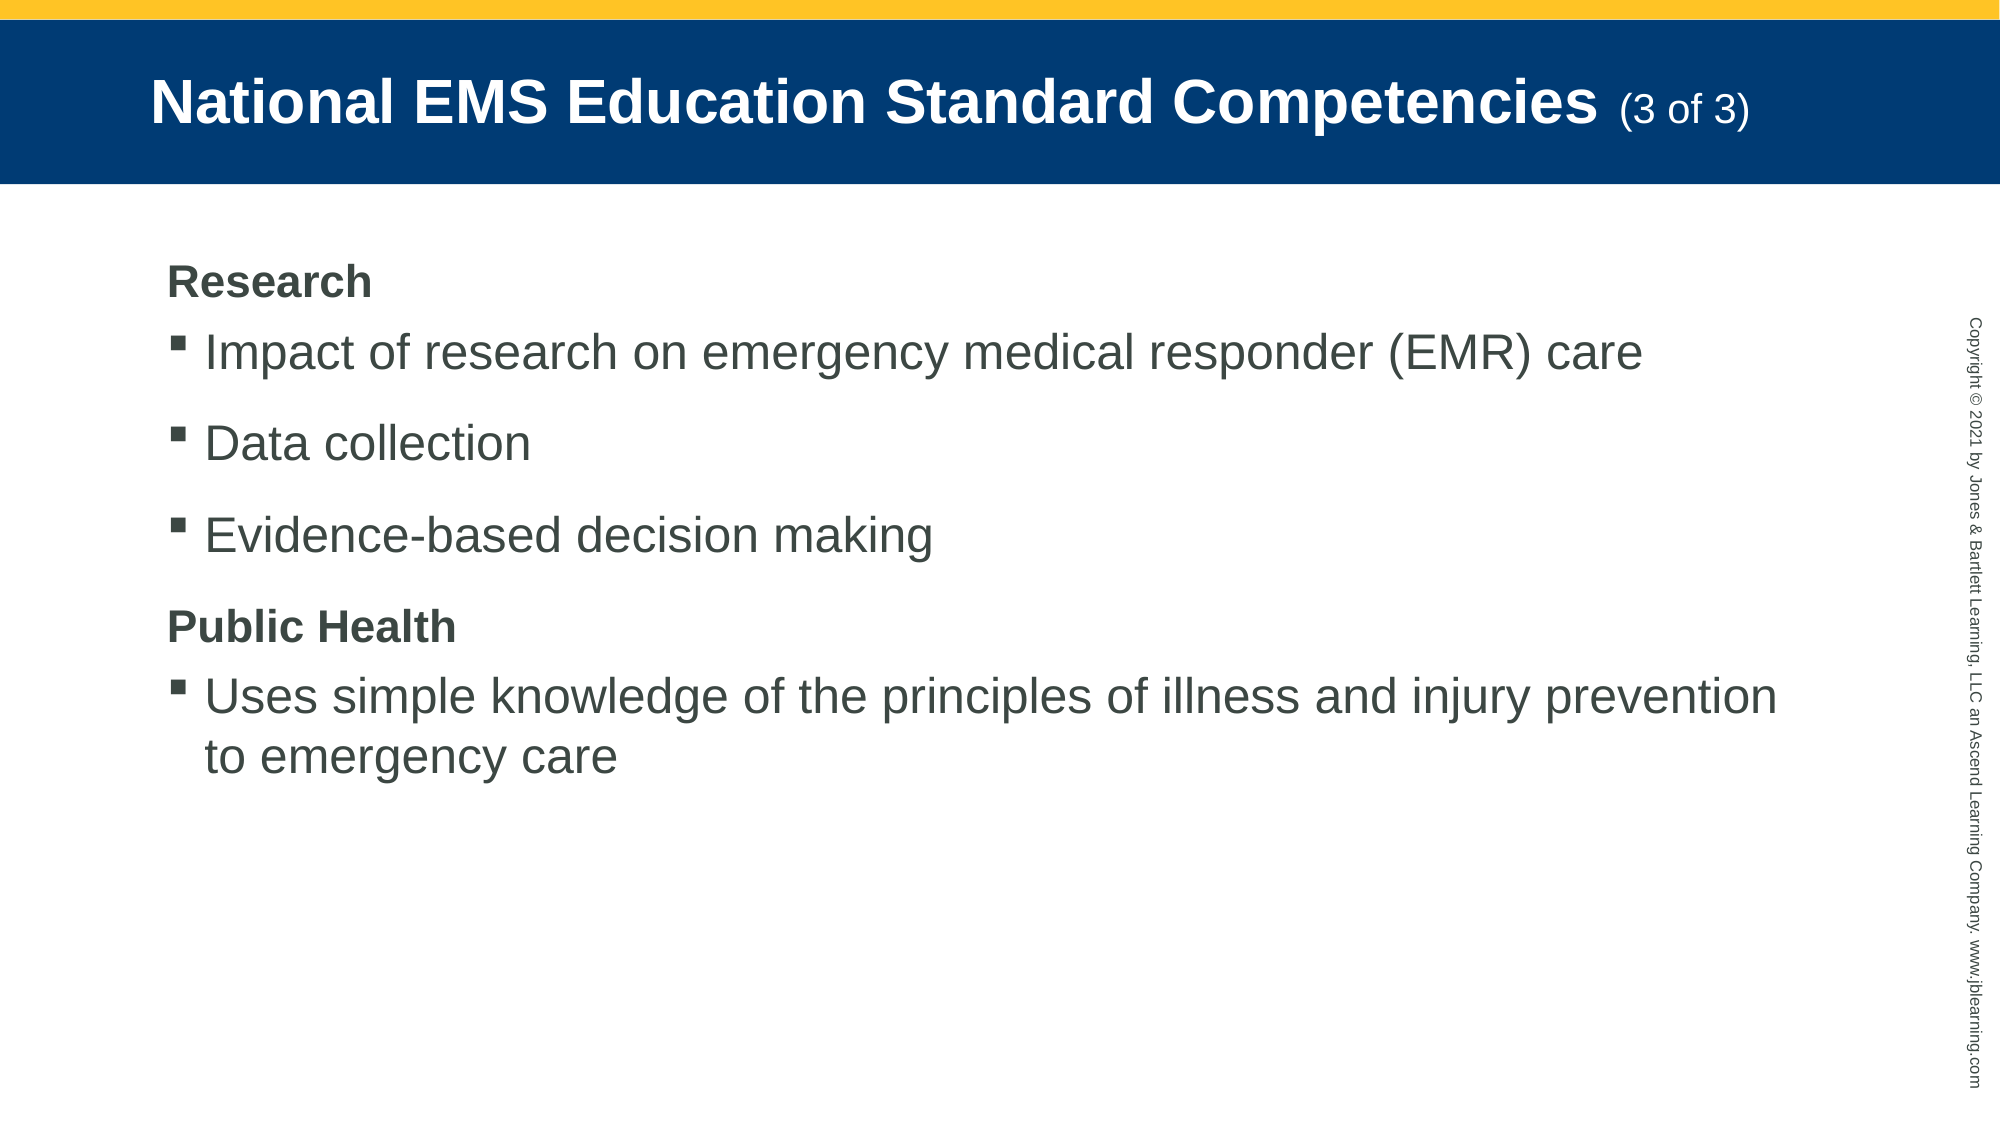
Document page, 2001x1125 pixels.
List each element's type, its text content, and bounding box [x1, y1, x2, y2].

list Research Impact of research on emergency medical responder (EMR) care Data collection Evidence-based decision making Public Health Uses simple knowledge of the principles of illness and injury prevention to emergency care [151, 244, 1840, 1016]
title National EMS Education Standard Competencies (3 of 3) [0, 20, 2000, 185]
